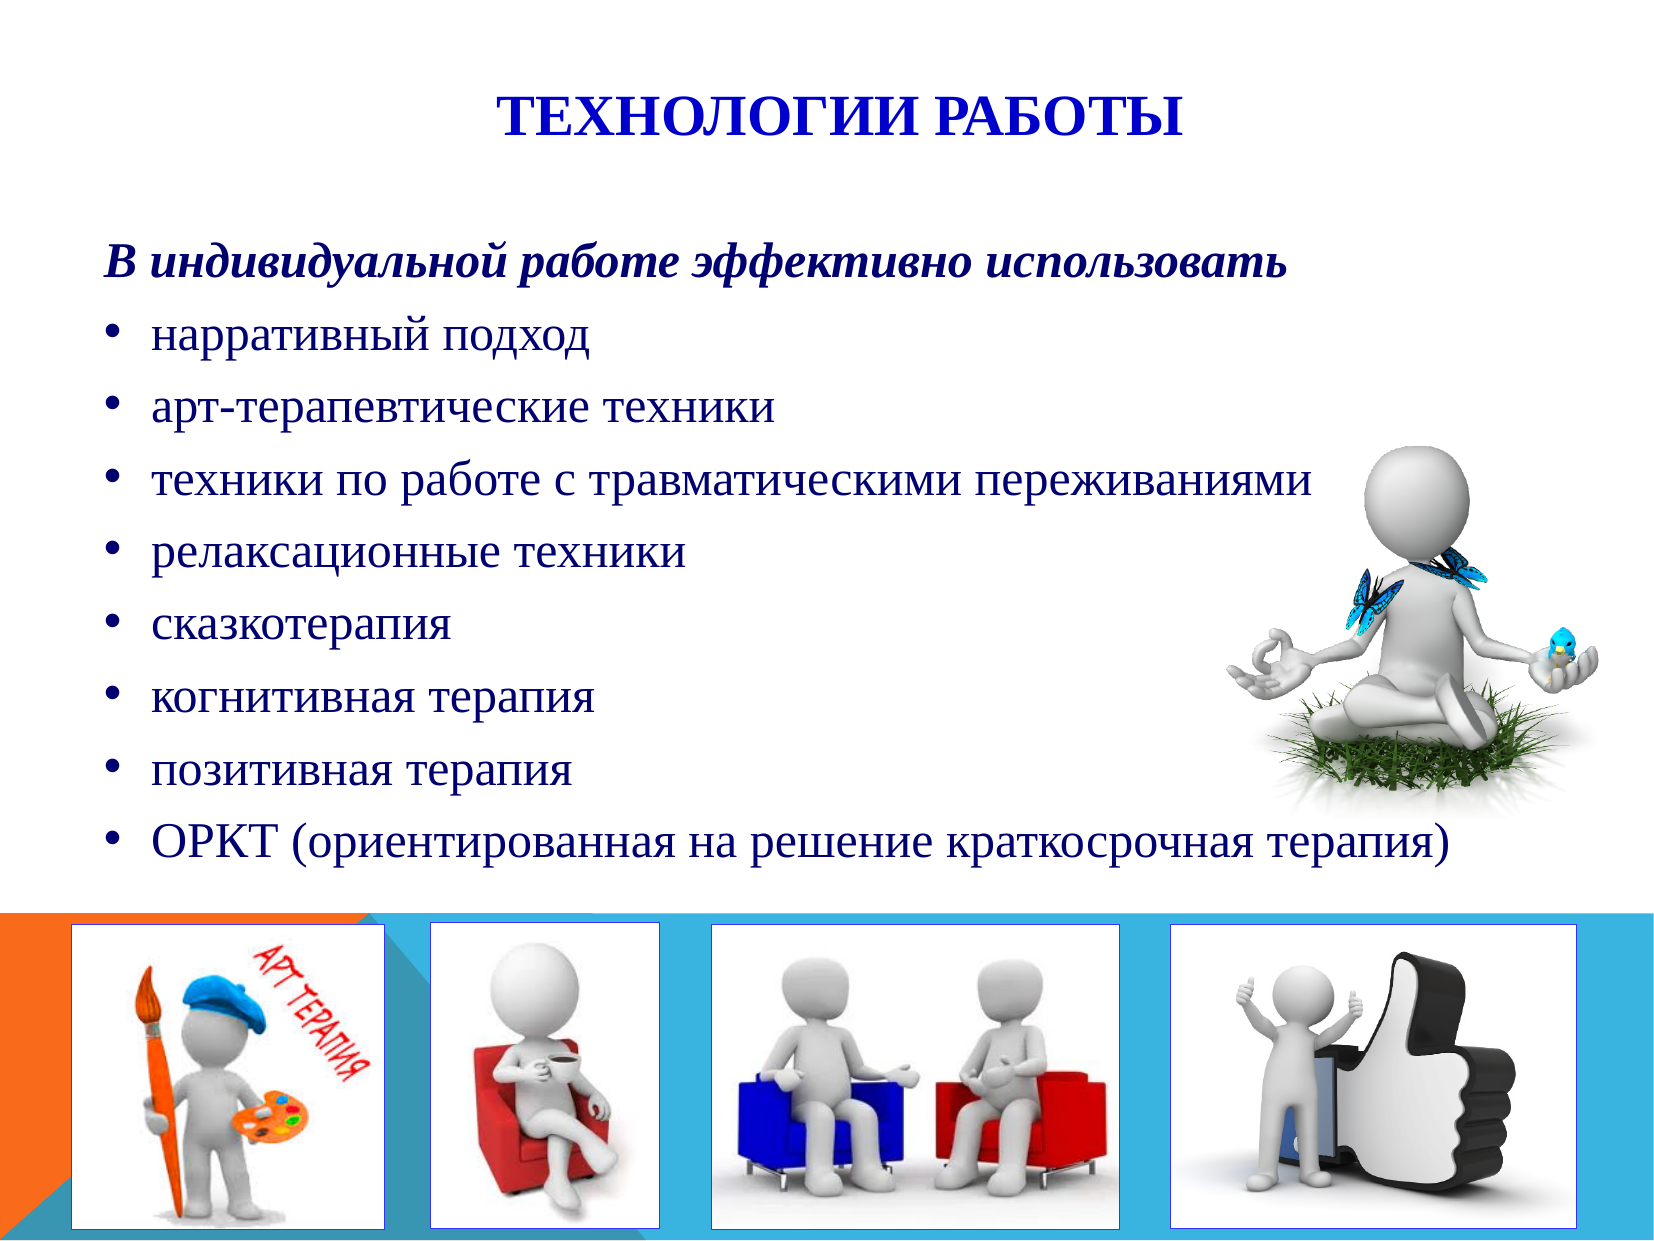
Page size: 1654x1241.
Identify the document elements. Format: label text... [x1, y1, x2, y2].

text_box Технологии работы [39, 45, 1627, 145]
picture [1170, 923, 1578, 1230]
picture [71, 923, 385, 1230]
text_box В индивидуальной работе эффективно использовать нарративный подход арт-терапевтические техники техники по работе с травматическими переживаниями релаксационные техники сказкотерапия когнитивная терапия позитивная терапия ОРКТ (ориентированная на решение краткосрочная терапия) [89, 219, 1577, 875]
picture [430, 921, 661, 1229]
picture [1209, 443, 1654, 821]
picture [711, 923, 1120, 1231]
